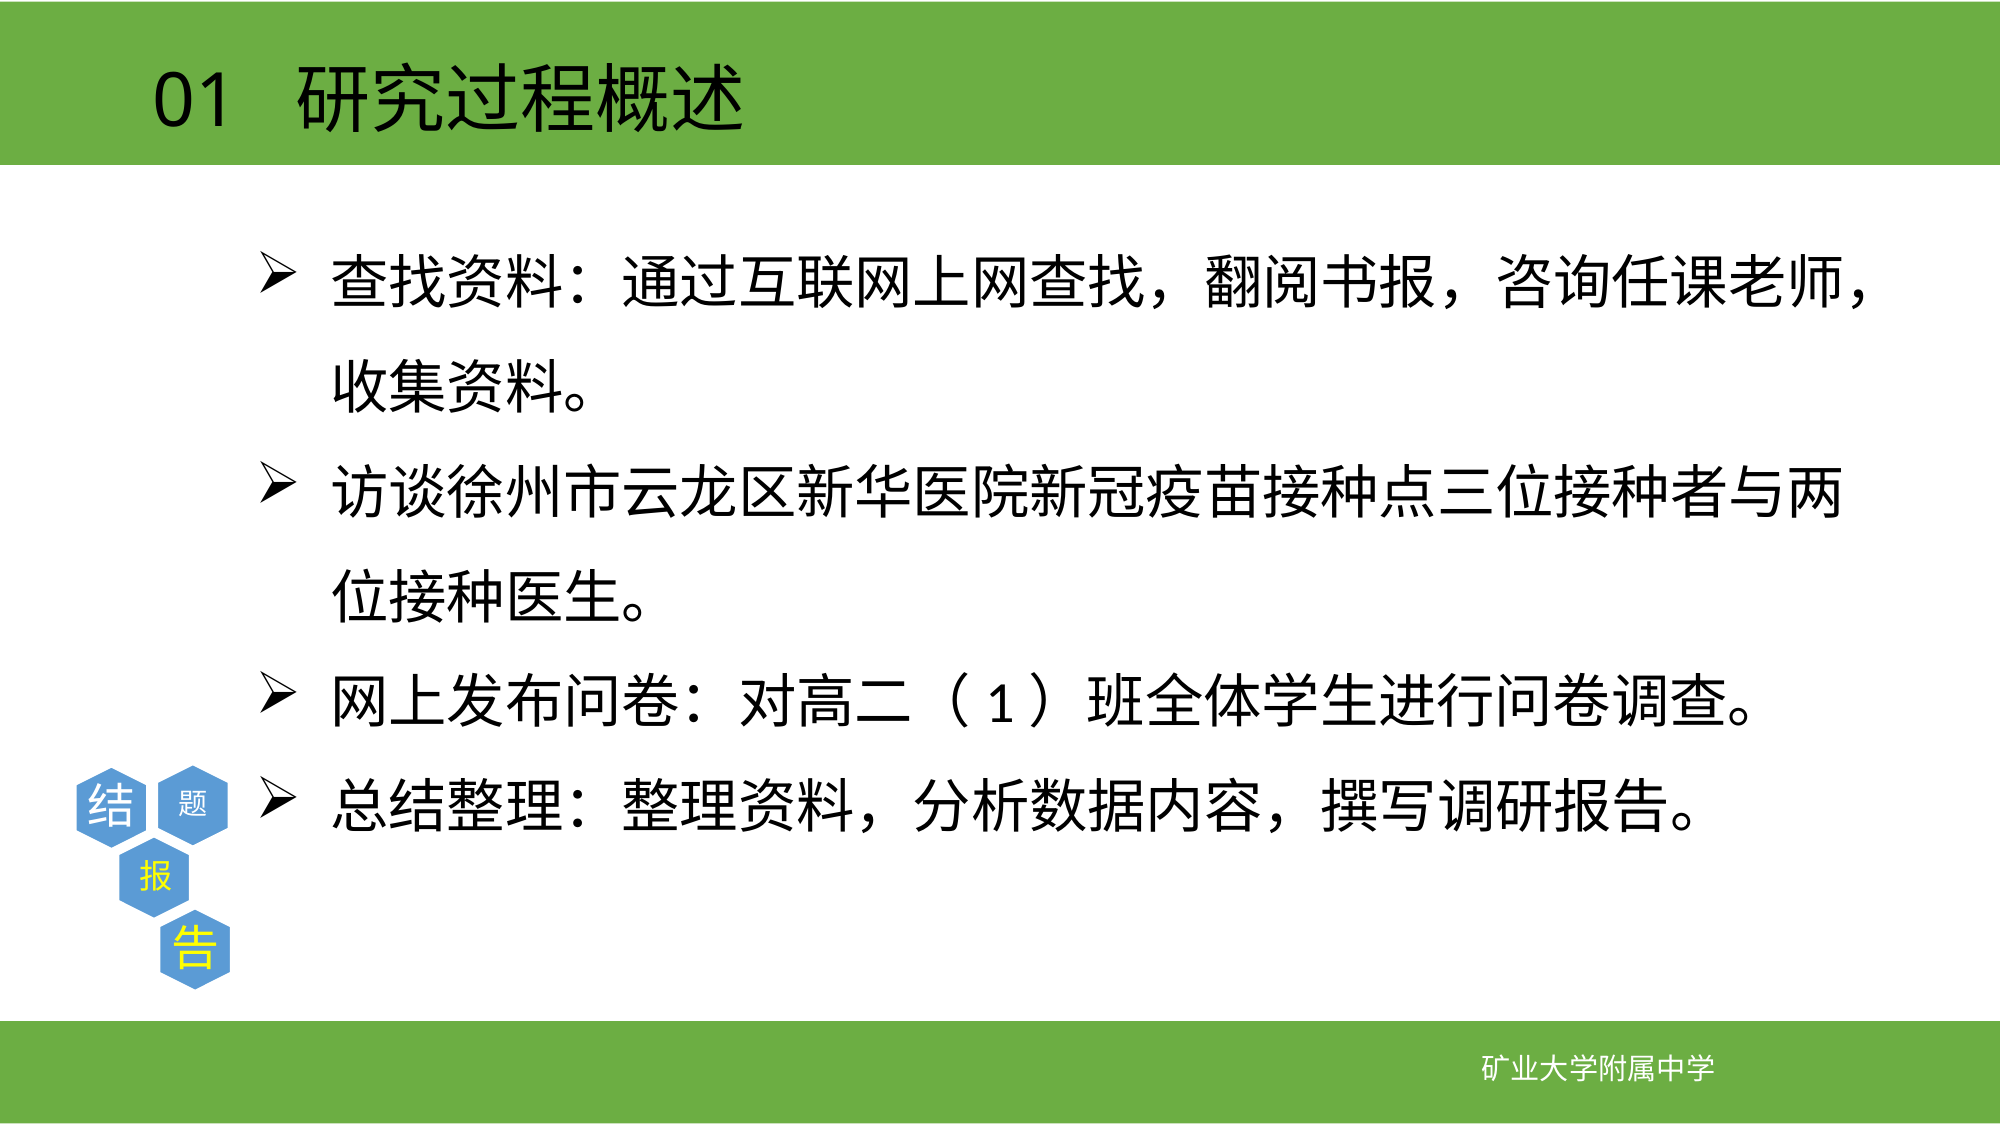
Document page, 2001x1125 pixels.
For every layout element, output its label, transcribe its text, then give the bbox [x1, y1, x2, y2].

list 查找资料：通过互联网上网查找，翻阅书报，咨询任课老师，收集资料。 访谈徐州市云龙区新华医院新冠疫苗接种点三位接种者与两位接种医生。 网上发布问卷：对高二（1）班全体学生进行问卷调查。 总结整理：整理资料，分析数据内容，撰写调研报告。 [240, 202, 1863, 1014]
title 01 研究过程概述 [137, 50, 1863, 154]
